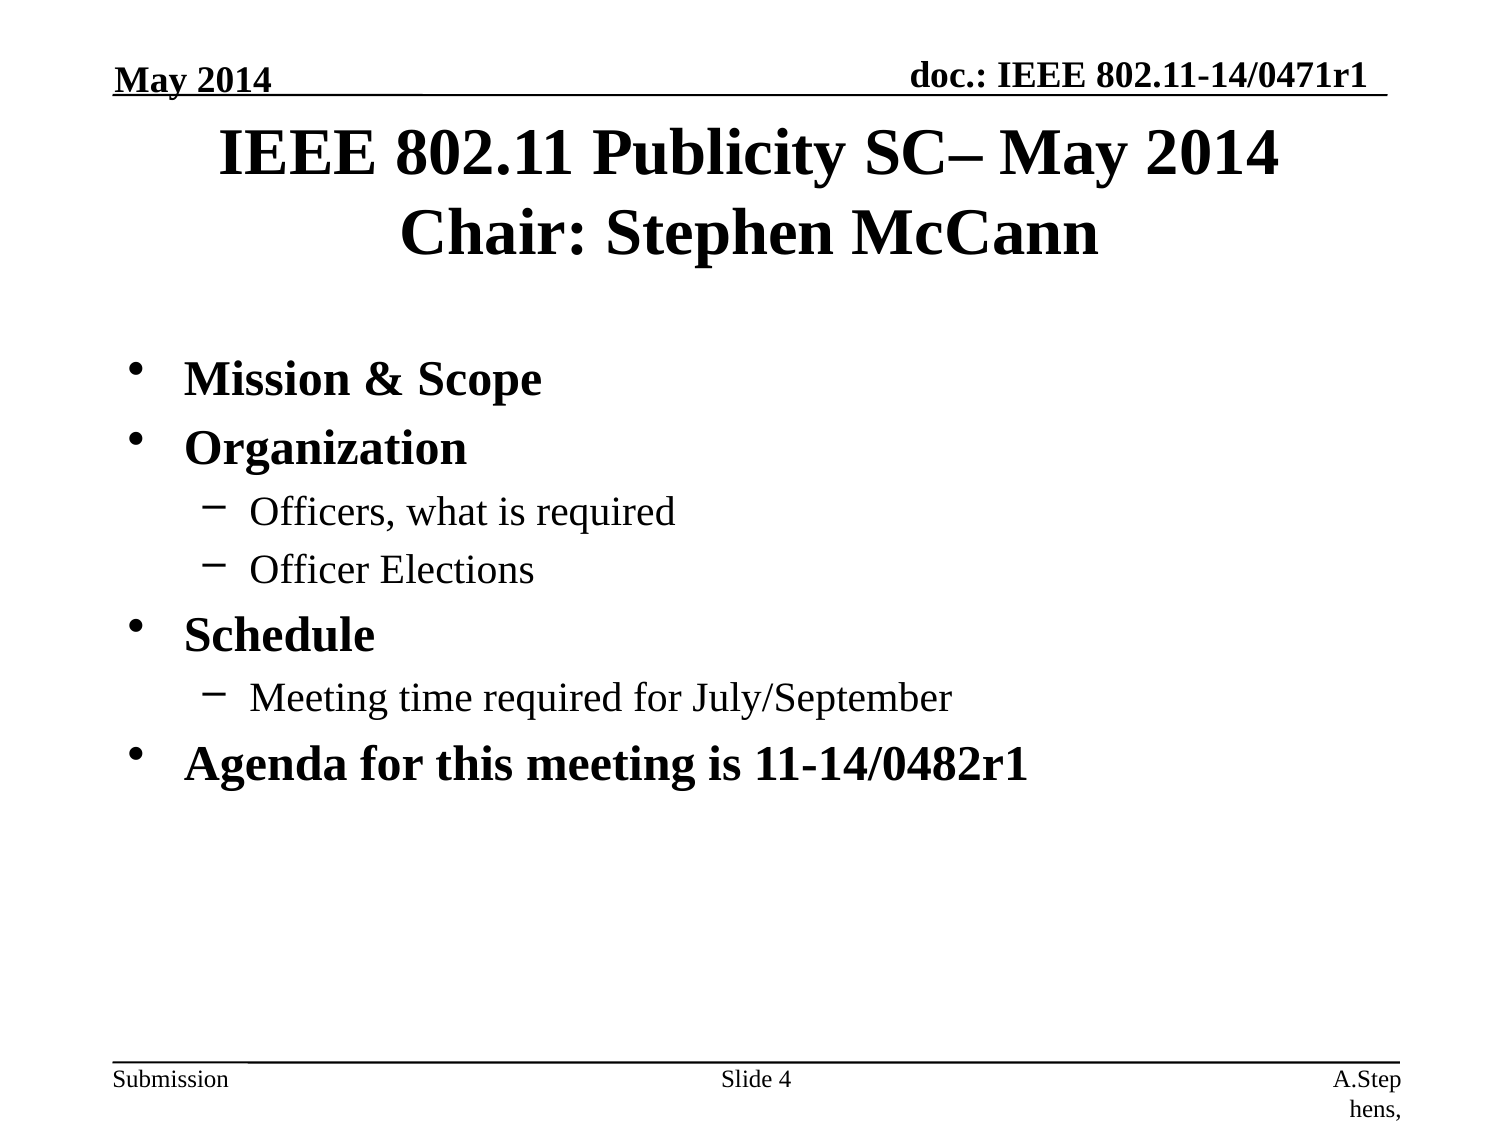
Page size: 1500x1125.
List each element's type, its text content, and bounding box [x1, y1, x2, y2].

slide_number Slide 4 [712, 1062, 800, 1093]
title IEEE 802.11 Publicity SC– May 2014 Chair: Stephen McCann [112, 99, 1388, 275]
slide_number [114, 54, 374, 99]
footer A.Stephens, Intel, D. Stanley, Aruba [1325, 1062, 1402, 1093]
list Mission & Scope Organization Officers, what is required Officer Elections Schedule Meeting time required for July/September Agenda for this meeting is 11-14/0482r1 [112, 337, 1388, 988]
